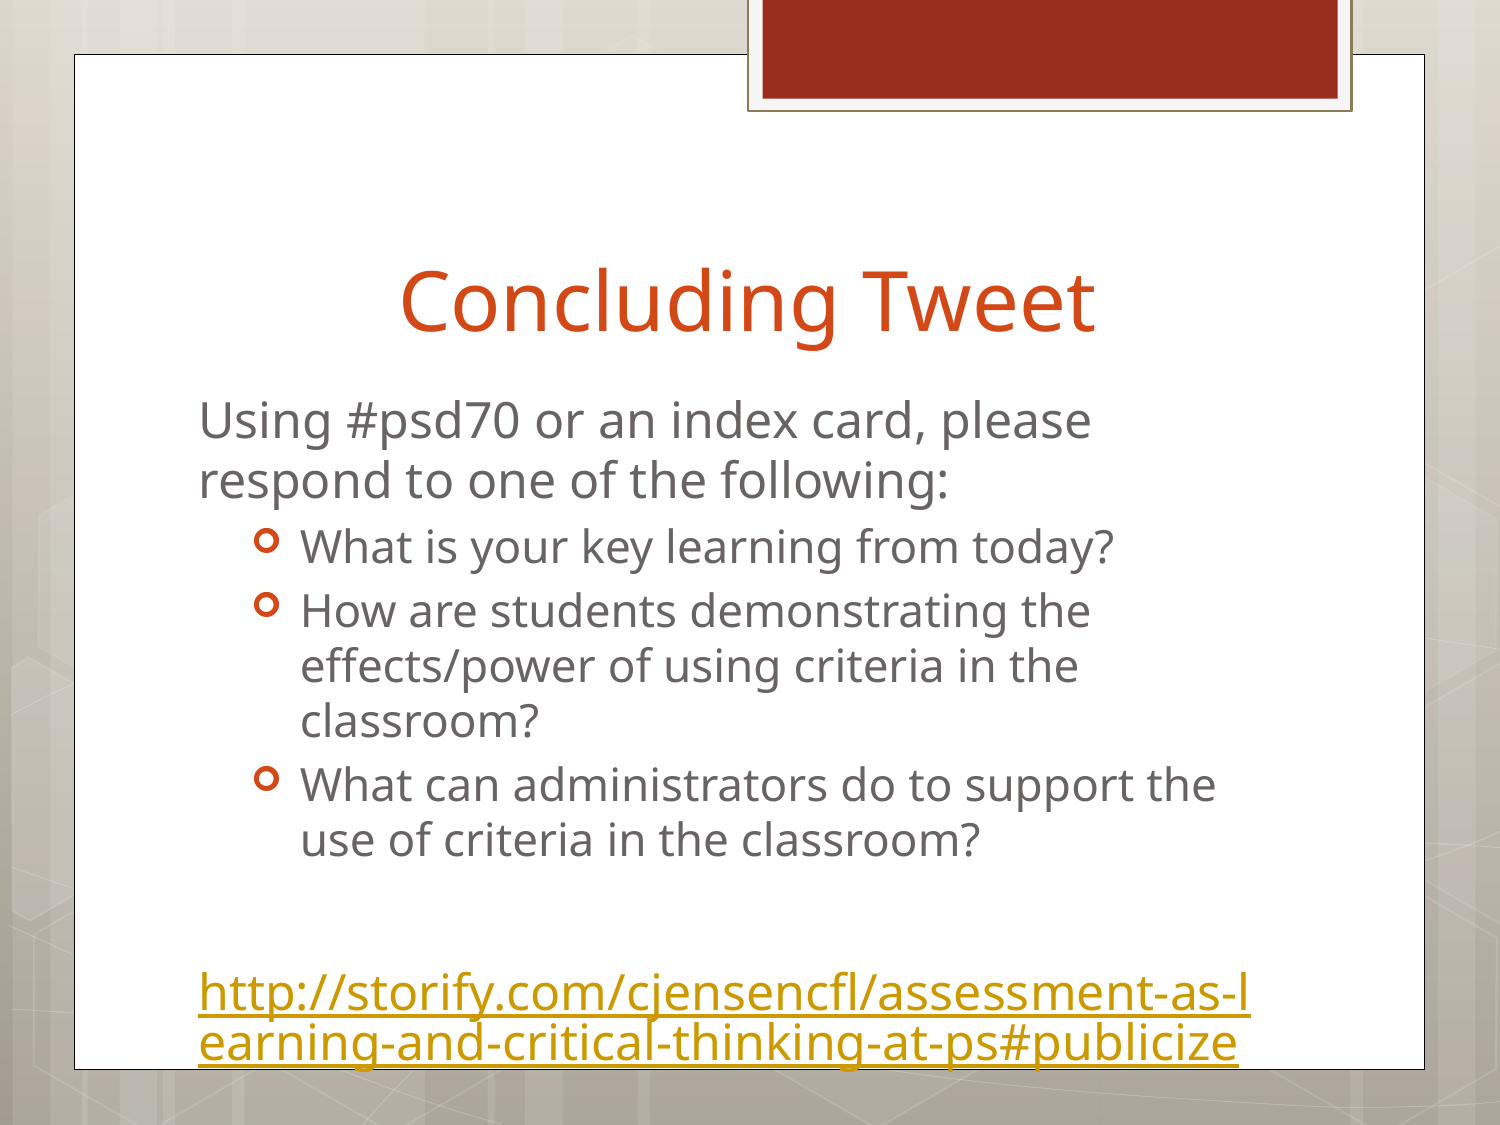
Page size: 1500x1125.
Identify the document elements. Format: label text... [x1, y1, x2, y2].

list Using #psd70 or an index card, please respond to one of the following: What is your key learning from today? How are students demonstrating the effects/power of using criteria in the classroom? What can administrators do to support the use of criteria in the classroom? http://storify.com/cjensencfl/assessment-as-learning-and-critical-thinking-at-ps#publicize [171, 381, 1283, 1047]
title Concluding Tweet [171, 168, 1324, 357]
